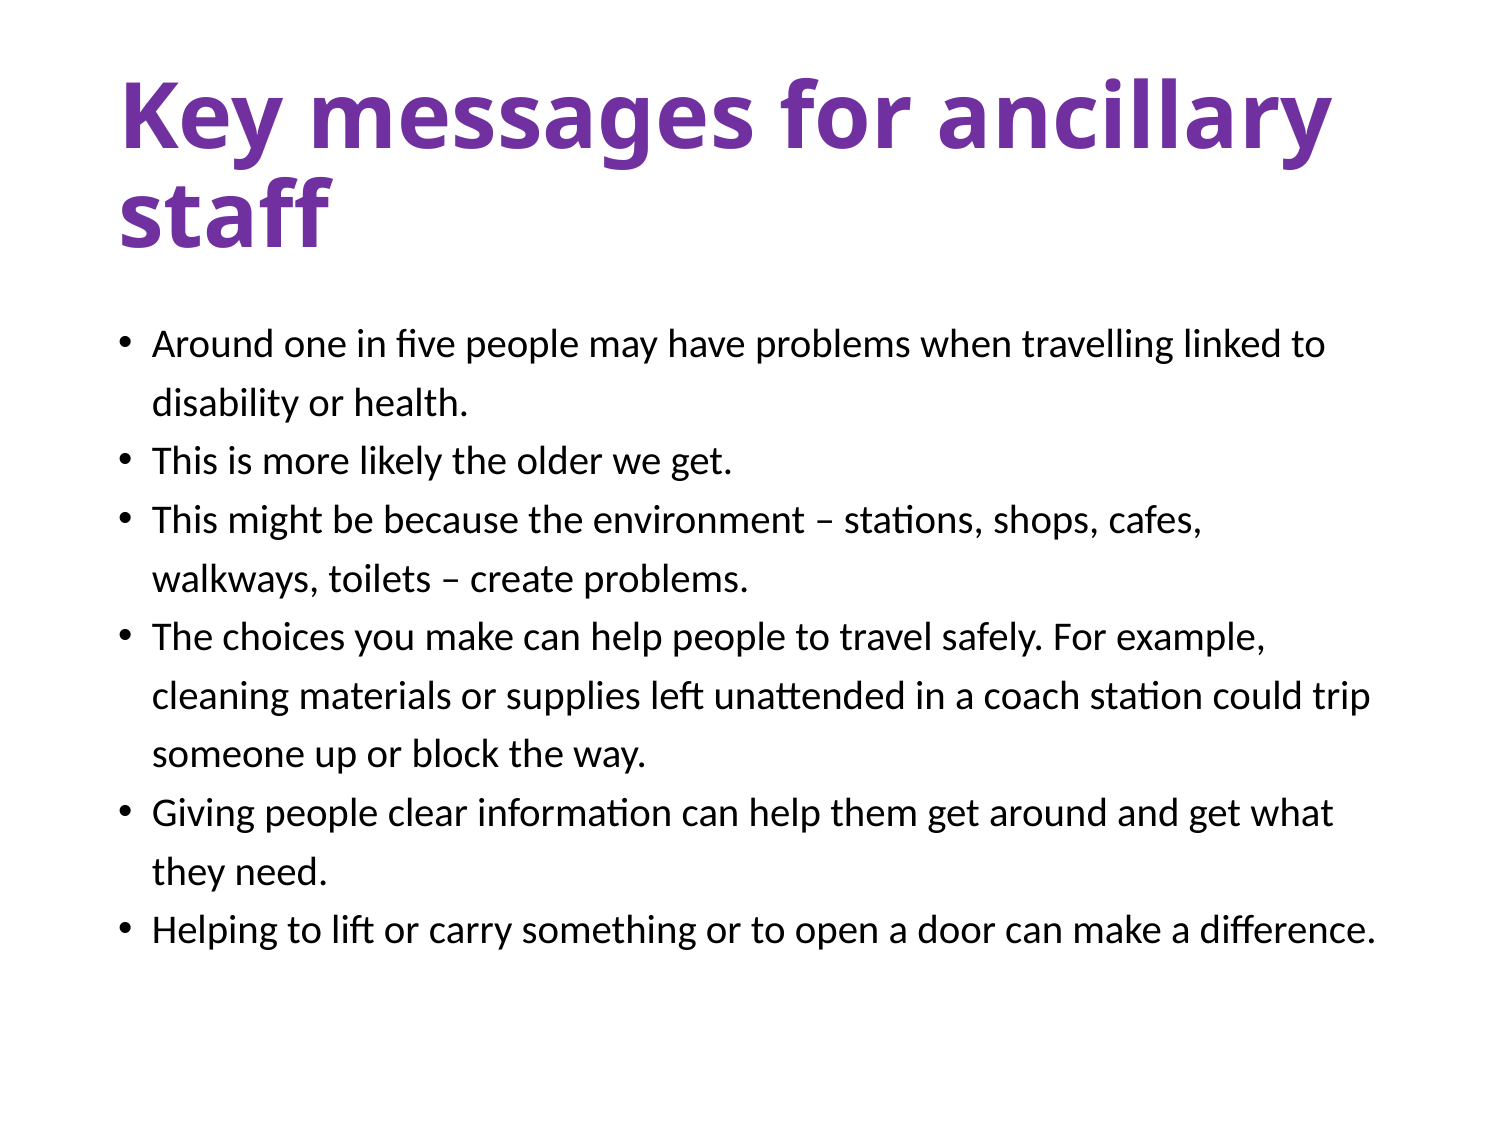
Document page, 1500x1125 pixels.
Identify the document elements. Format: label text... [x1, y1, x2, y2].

title Key messages for ancillary staff [103, 59, 1397, 278]
list Around one in five people may have problems when travelling linked to disability or health. This is more likely the older we get. This might be because the environment – stations, shops, cafes, walkways, toilets – create problems. The choices you make can help people to travel safely. For example, cleaning materials or supplies left unattended in a coach station could trip someone up or block the way. Giving people clear information can help them get around and get what they need. Helping to lift or carry something or to open a door can make a difference. [103, 299, 1397, 1014]
